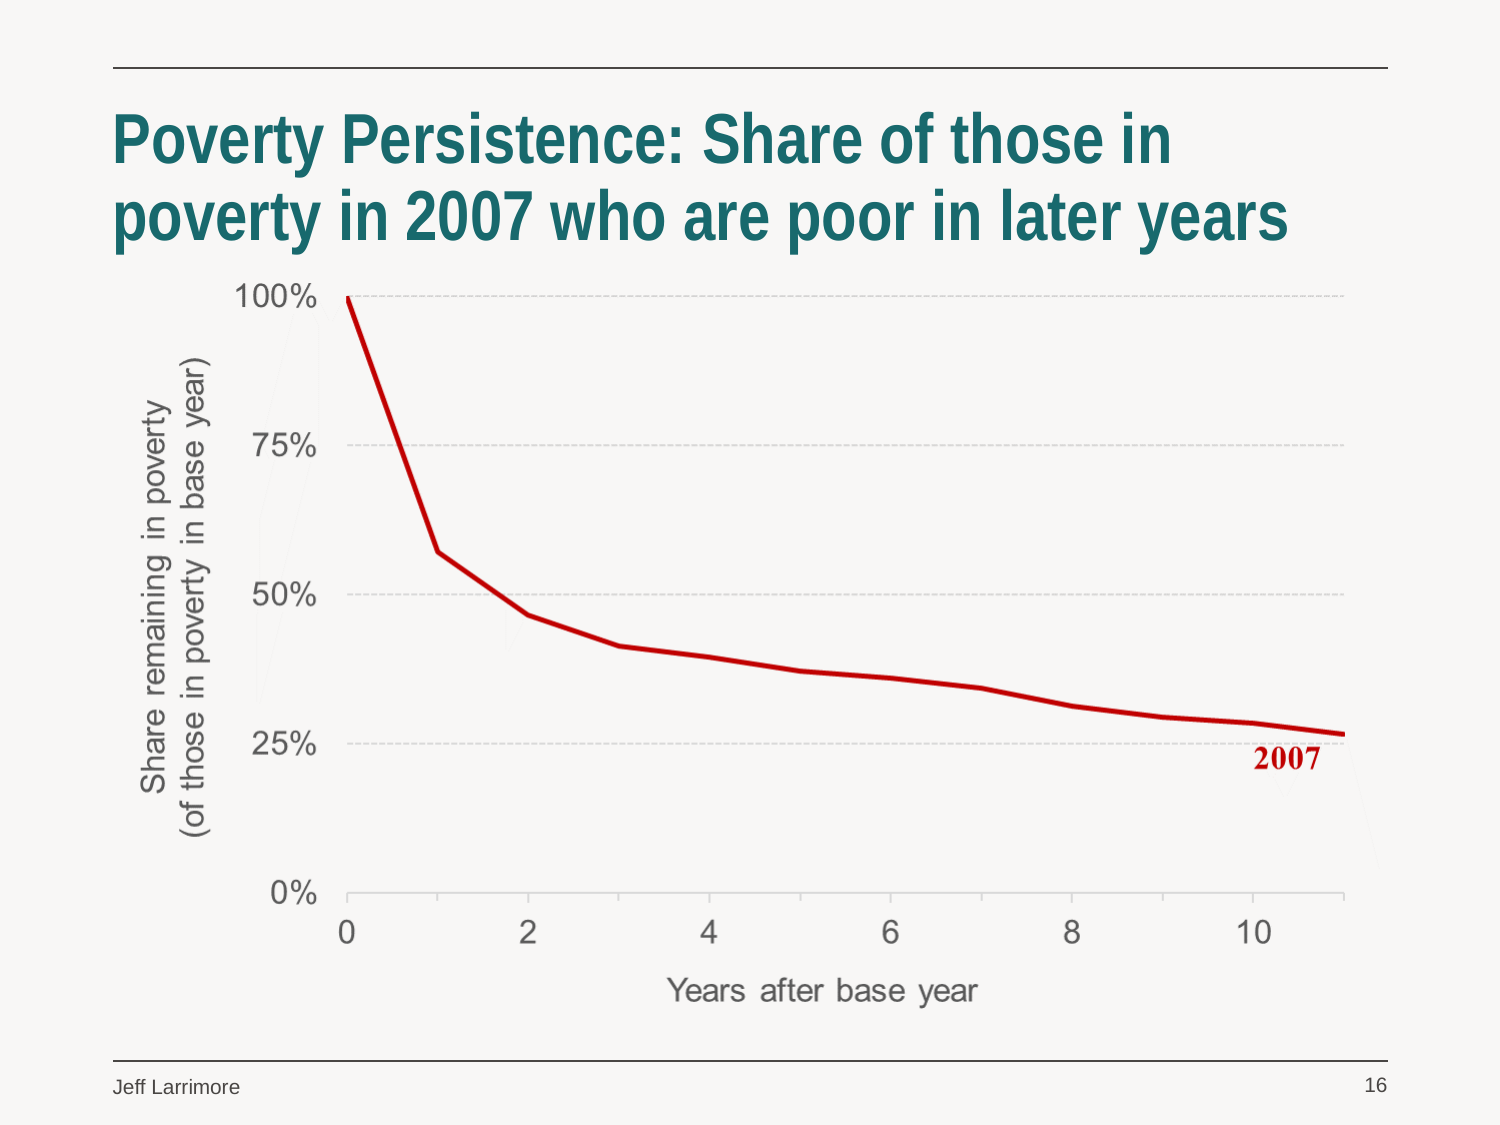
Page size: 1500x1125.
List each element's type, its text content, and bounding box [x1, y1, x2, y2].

picture [112, 276, 1388, 1027]
title Poverty Persistence: Share of those in poverty in 2007 who are poor in later years [112, 102, 1388, 276]
